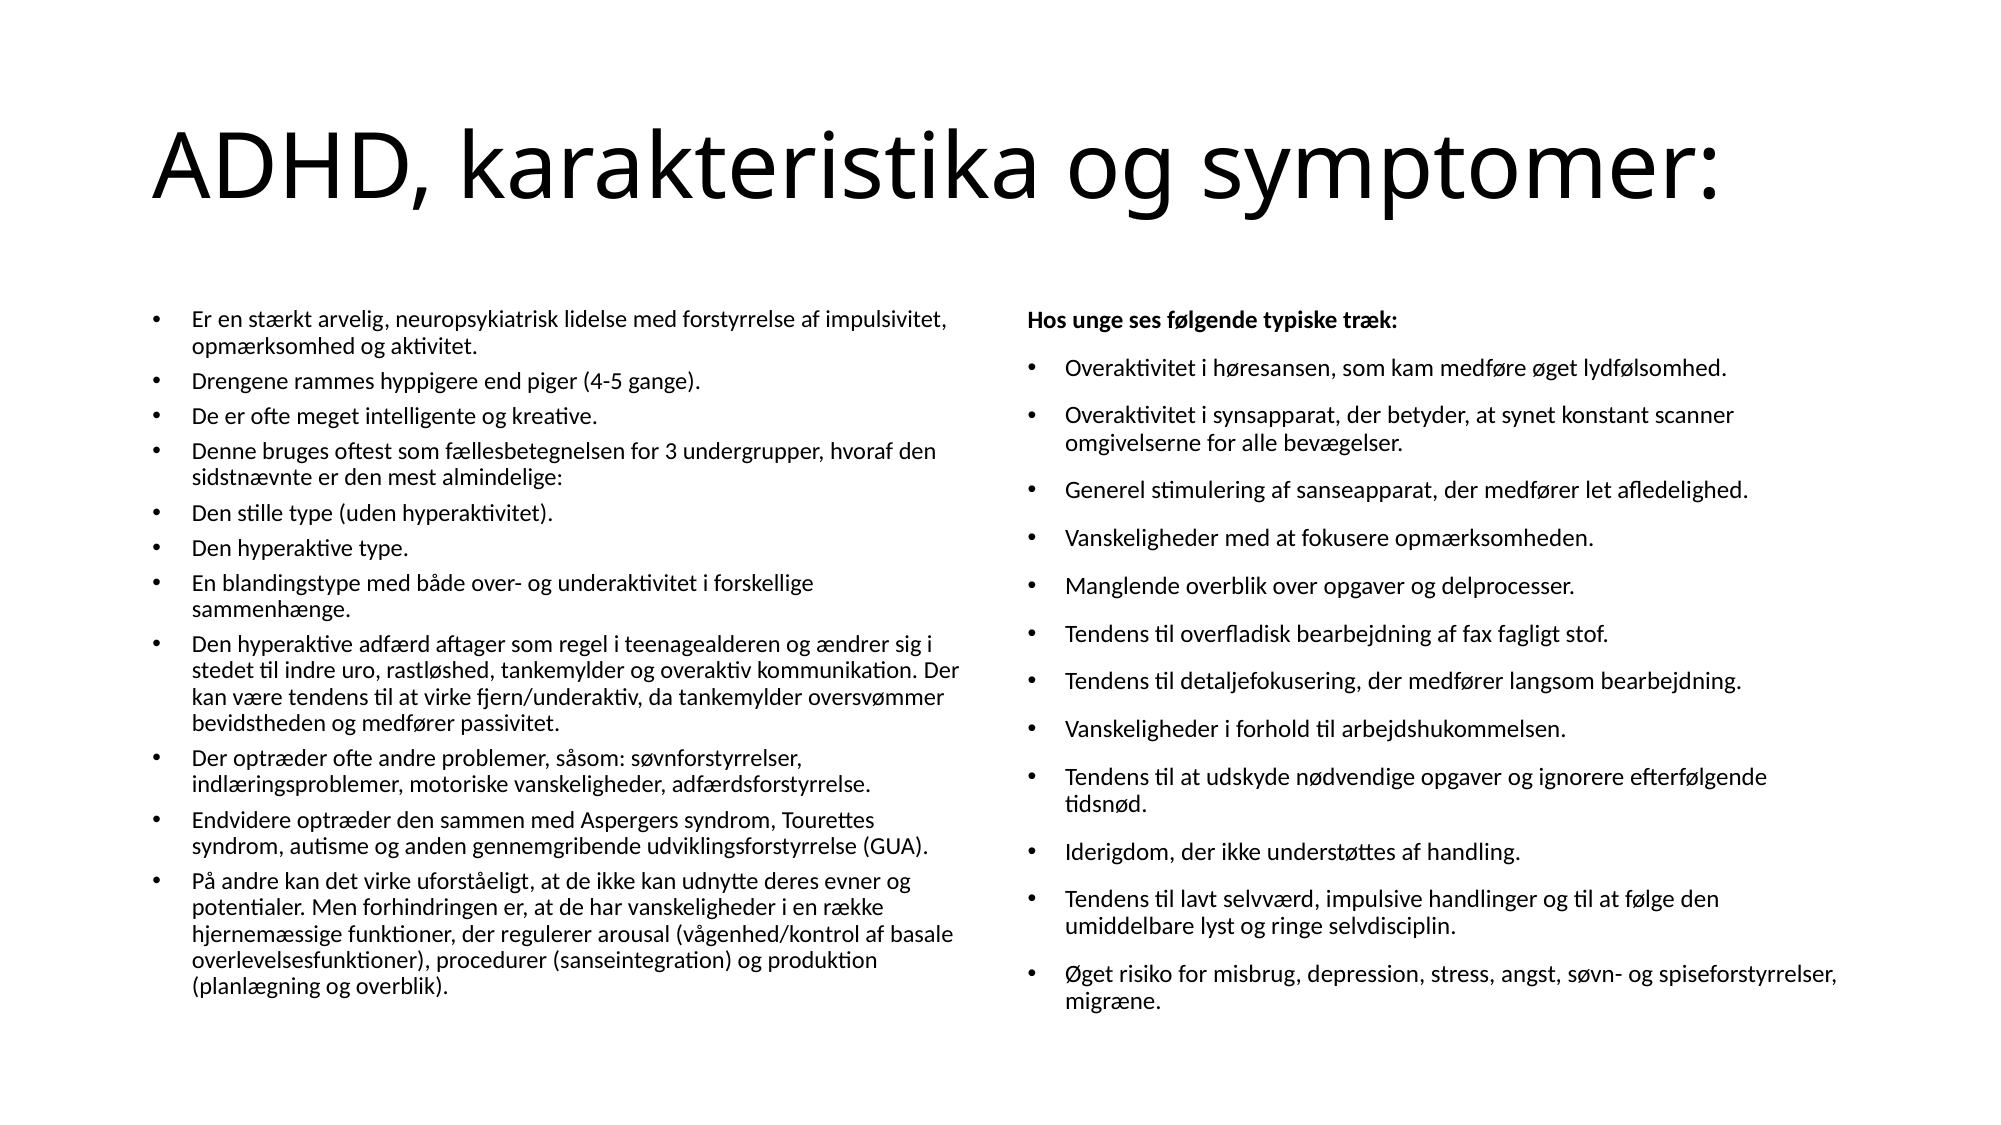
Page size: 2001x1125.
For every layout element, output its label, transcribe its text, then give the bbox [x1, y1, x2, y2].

title ADHD, karakteristika og symptomer: [137, 59, 1863, 278]
list Hos unge ses følgende typiske træk: Overaktivitet i høresansen, som kam medføre øget lydfølsomhed. Overaktivitet i synsapparat, der betyder, at synet konstant scanner omgivelserne for alle bevægelser. Generel stimulering af sanseapparat, der medfører let afledelighed. Vanskeligheder med at fokusere opmærksomheden. Manglende overblik over opgaver og delprocesser. Tendens til overfladisk bearbejdning af fax fagligt stof. Tendens til detaljefokusering, der medfører langsom bearbejdning. Vanskeligheder i forhold til arbejdshukommelsen. Tendens til at udskyde nødvendige opgaver og ignorere efterfølgende tidsnød. Iderigdom, der ikke understøttes af handling. Tendens til lavt selvværd, impulsive handlinger og til at følge den umiddelbare lyst og ringe selvdisciplin. Øget risiko for misbrug, depression, stress, angst, søvn- og spiseforstyrrelser, migræne. [1012, 299, 1863, 1014]
list Er en stærkt arvelig, neuropsykiatrisk lidelse med forstyrrelse af impulsivitet, opmærksomhed og aktivitet. Drengene rammes hyppigere end piger (4-5 gange). De er ofte meget intelligente og kreative. Denne bruges oftest som fællesbetegnelsen for 3 undergrupper, hvoraf den sidstnævnte er den mest almindelige: Den stille type (uden hyperaktivitet). Den hyperaktive type. En blandingstype med både over- og underaktivitet i forskellige sammenhænge. Den hyperaktive adfærd aftager som regel i teenagealderen og ændrer sig i stedet til indre uro, rastløshed, tankemylder og overaktiv kommunikation. Der kan være tendens til at virke fjern/underaktiv, da tankemylder oversvømmer bevidstheden og medfører passivitet. Der optræder ofte andre problemer, såsom: søvnforstyrrelser, indlæringsproblemer, motoriske vanskeligheder, adfærdsforstyrrelse. Endvidere optræder den sammen med Aspergers syndrom, Tourettes syndrom, autisme og anden gennemgribende udviklingsforstyrrelse (GUA). På andre kan det virke uforståeligt, at de ikke kan udnytte deres evner og potentialer. Men forhindringen er, at de har vanskeligheder i en række hjernemæssige funktioner, der regulerer arousal (vågenhed/kontrol af basale overlevelsesfunktioner), procedurer (sanseintegration) og produktion (planlægning og overblik). [137, 299, 988, 1014]
